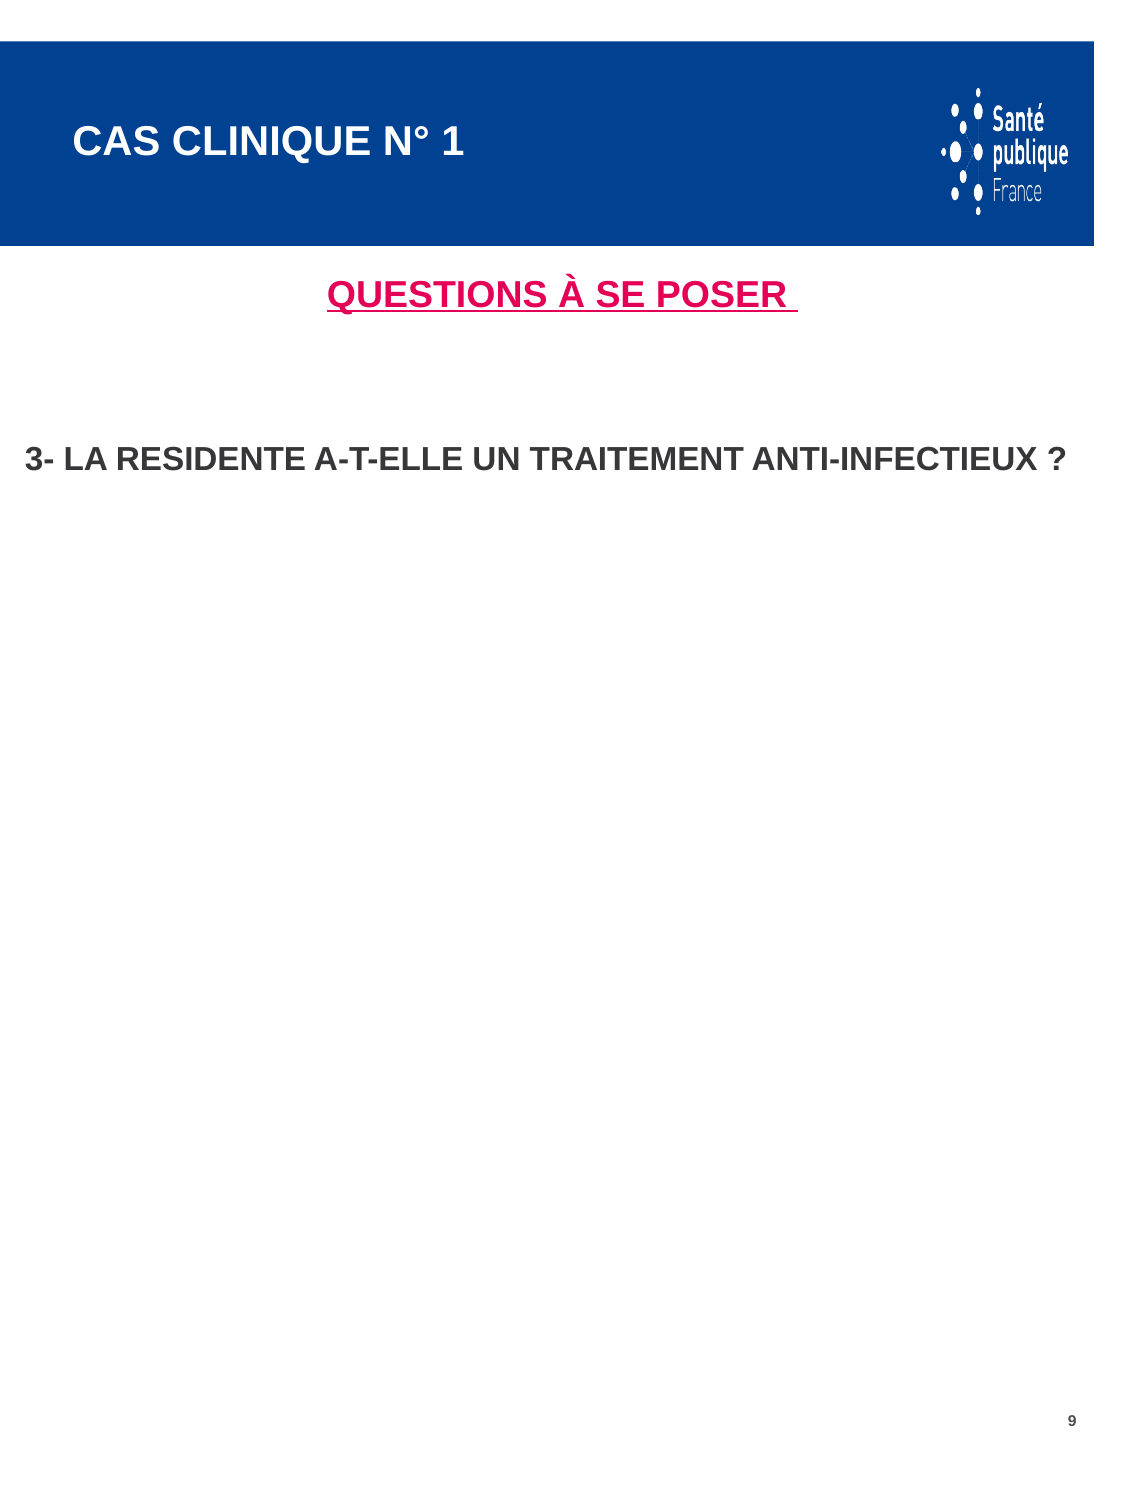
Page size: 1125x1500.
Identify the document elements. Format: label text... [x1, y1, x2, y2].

title Cas clinique n° 1 [66, 41, 908, 246]
list Questions à se poser 3- LA RESIDENTE A-T-ELLE UN TRAITEMENT ANTI-INFECTIEUX ? [19, 265, 1106, 1483]
picture [941, 88, 1068, 215]
